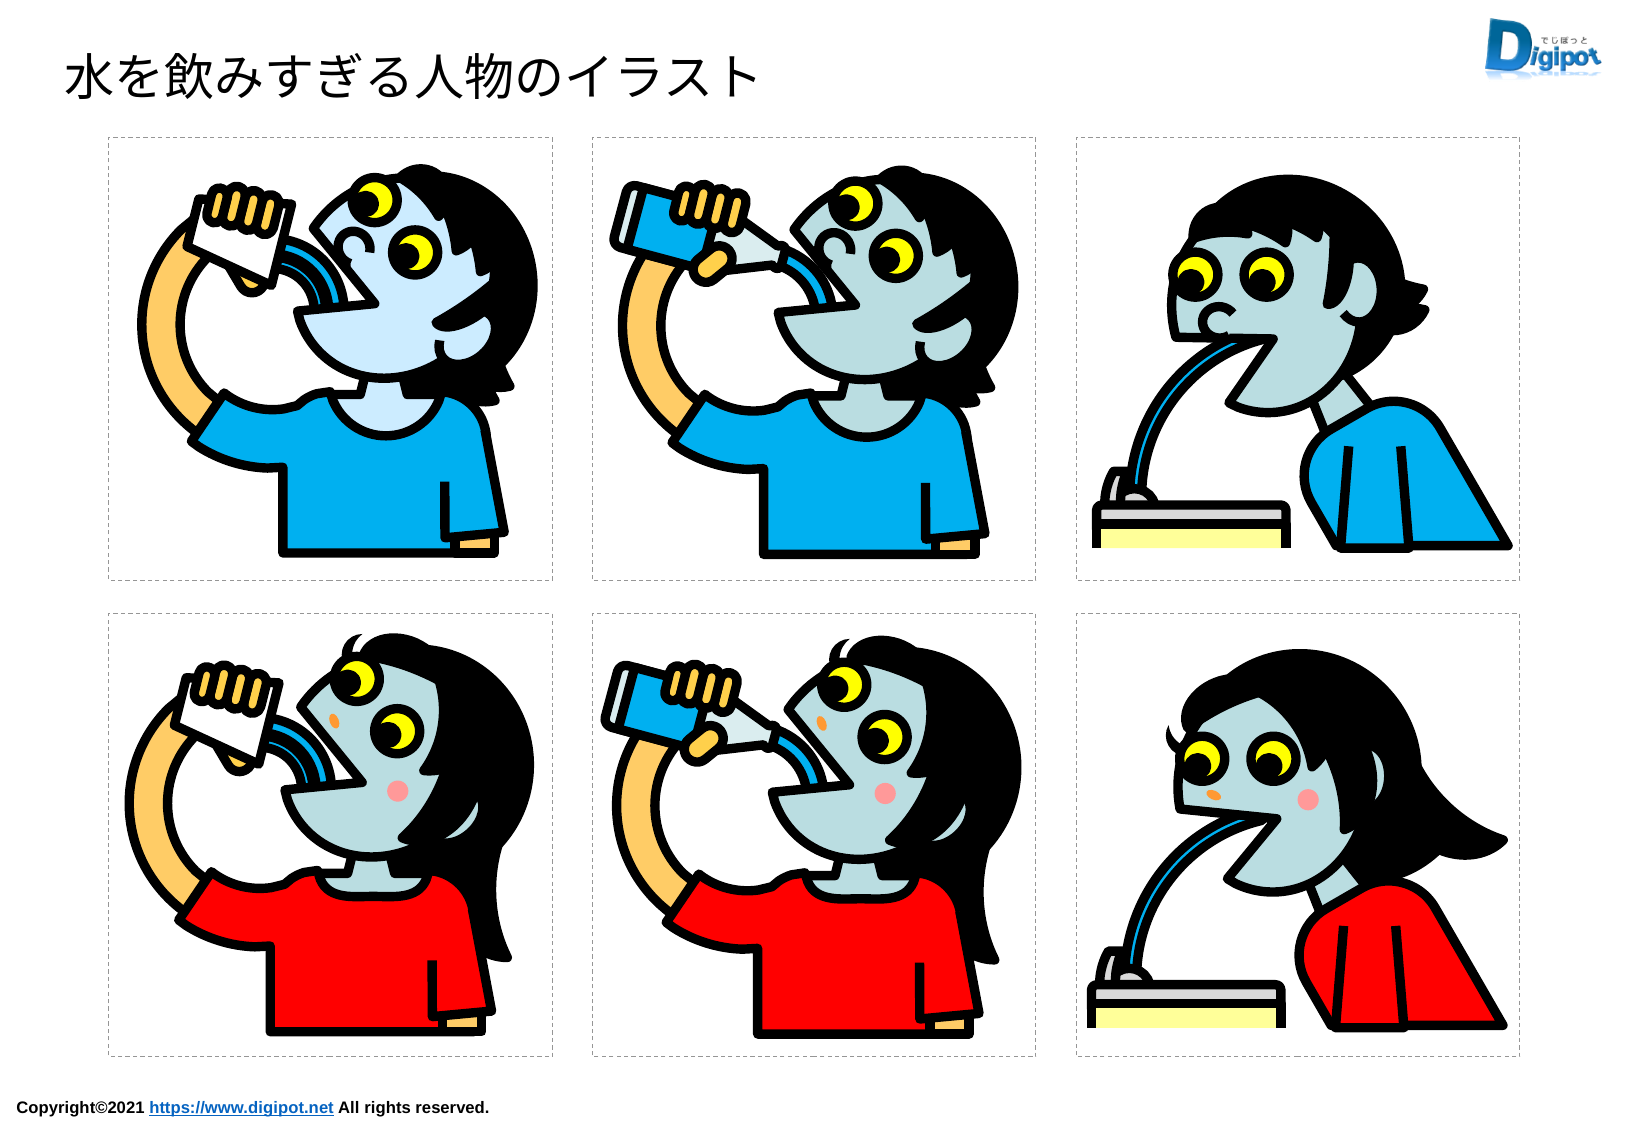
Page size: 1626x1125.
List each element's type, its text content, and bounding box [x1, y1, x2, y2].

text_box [608, 638, 1017, 1035]
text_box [1091, 660, 1503, 1028]
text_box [141, 159, 533, 553]
picture [1485, 18, 1602, 82]
text_box 水を飲みすぎる人物のイラスト [49, 38, 779, 113]
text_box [129, 633, 530, 1032]
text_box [617, 160, 1014, 555]
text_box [1096, 176, 1508, 549]
